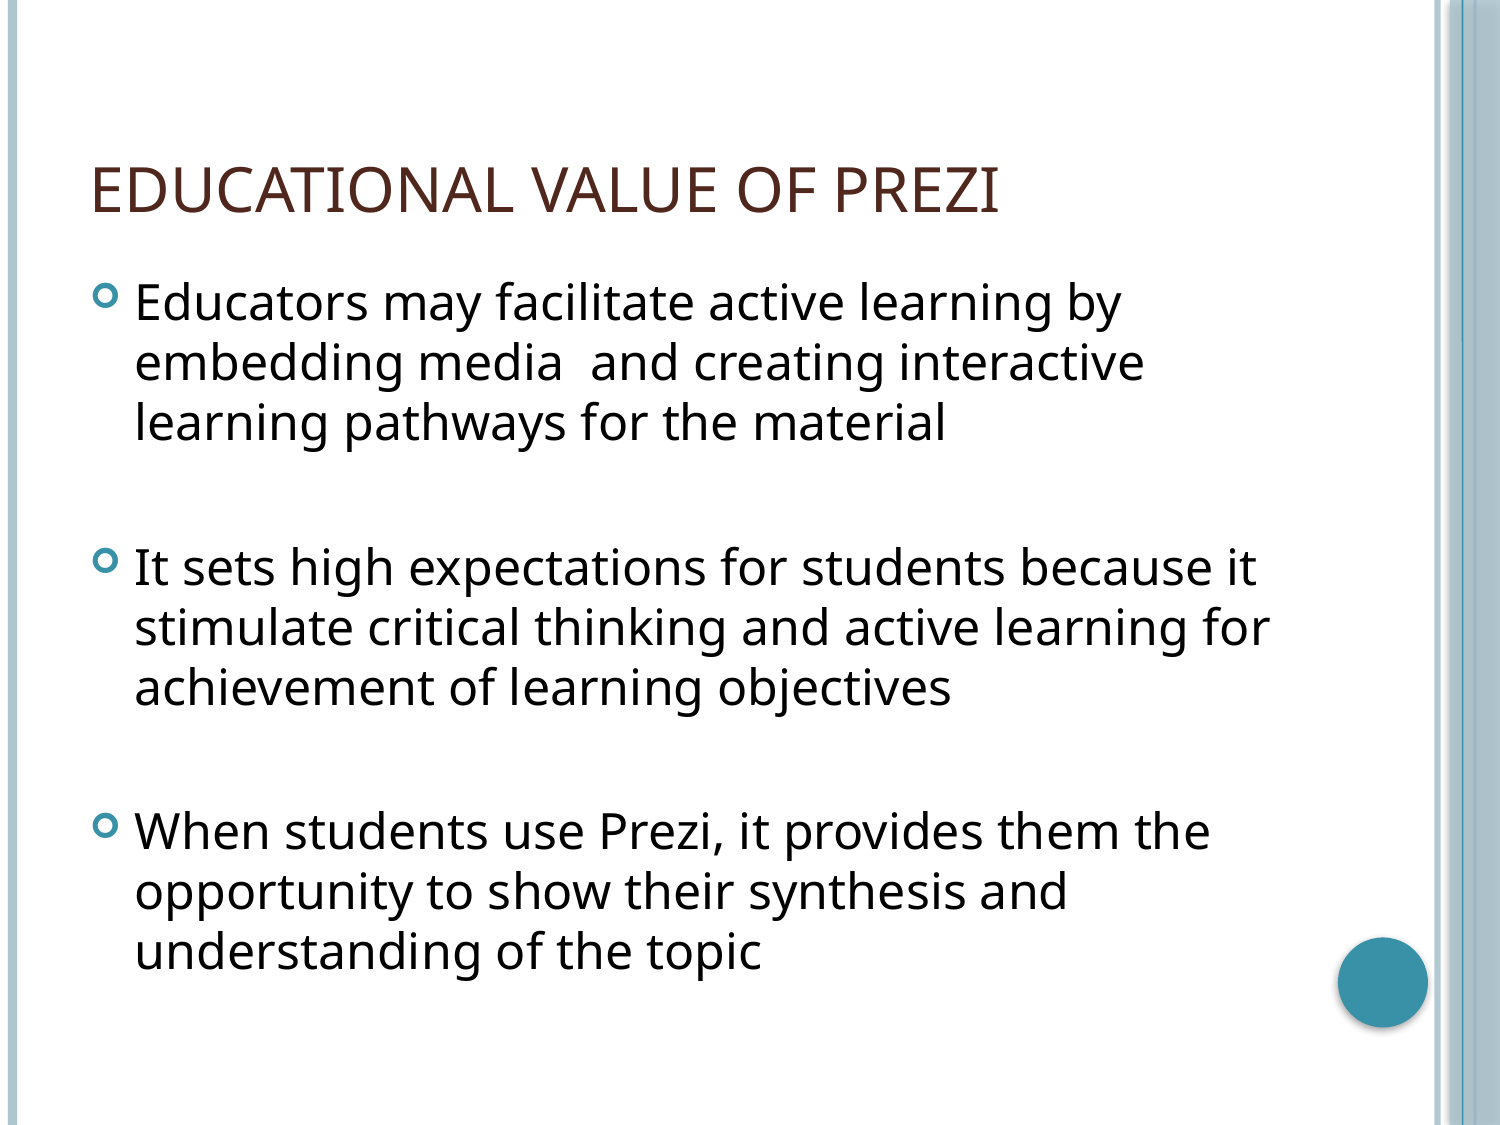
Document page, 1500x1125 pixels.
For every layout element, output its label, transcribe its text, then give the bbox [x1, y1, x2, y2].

title Educational Value of Prezi [75, 45, 1300, 233]
list Educators may facilitate active learning by embedding media and creating interactive learning pathways for the material It sets high expectations for students because it stimulate critical thinking and active learning for achievement of learning objectives When students use Prezi, it provides them the opportunity to show their synthesis and understanding of the topic [75, 262, 1300, 1062]
